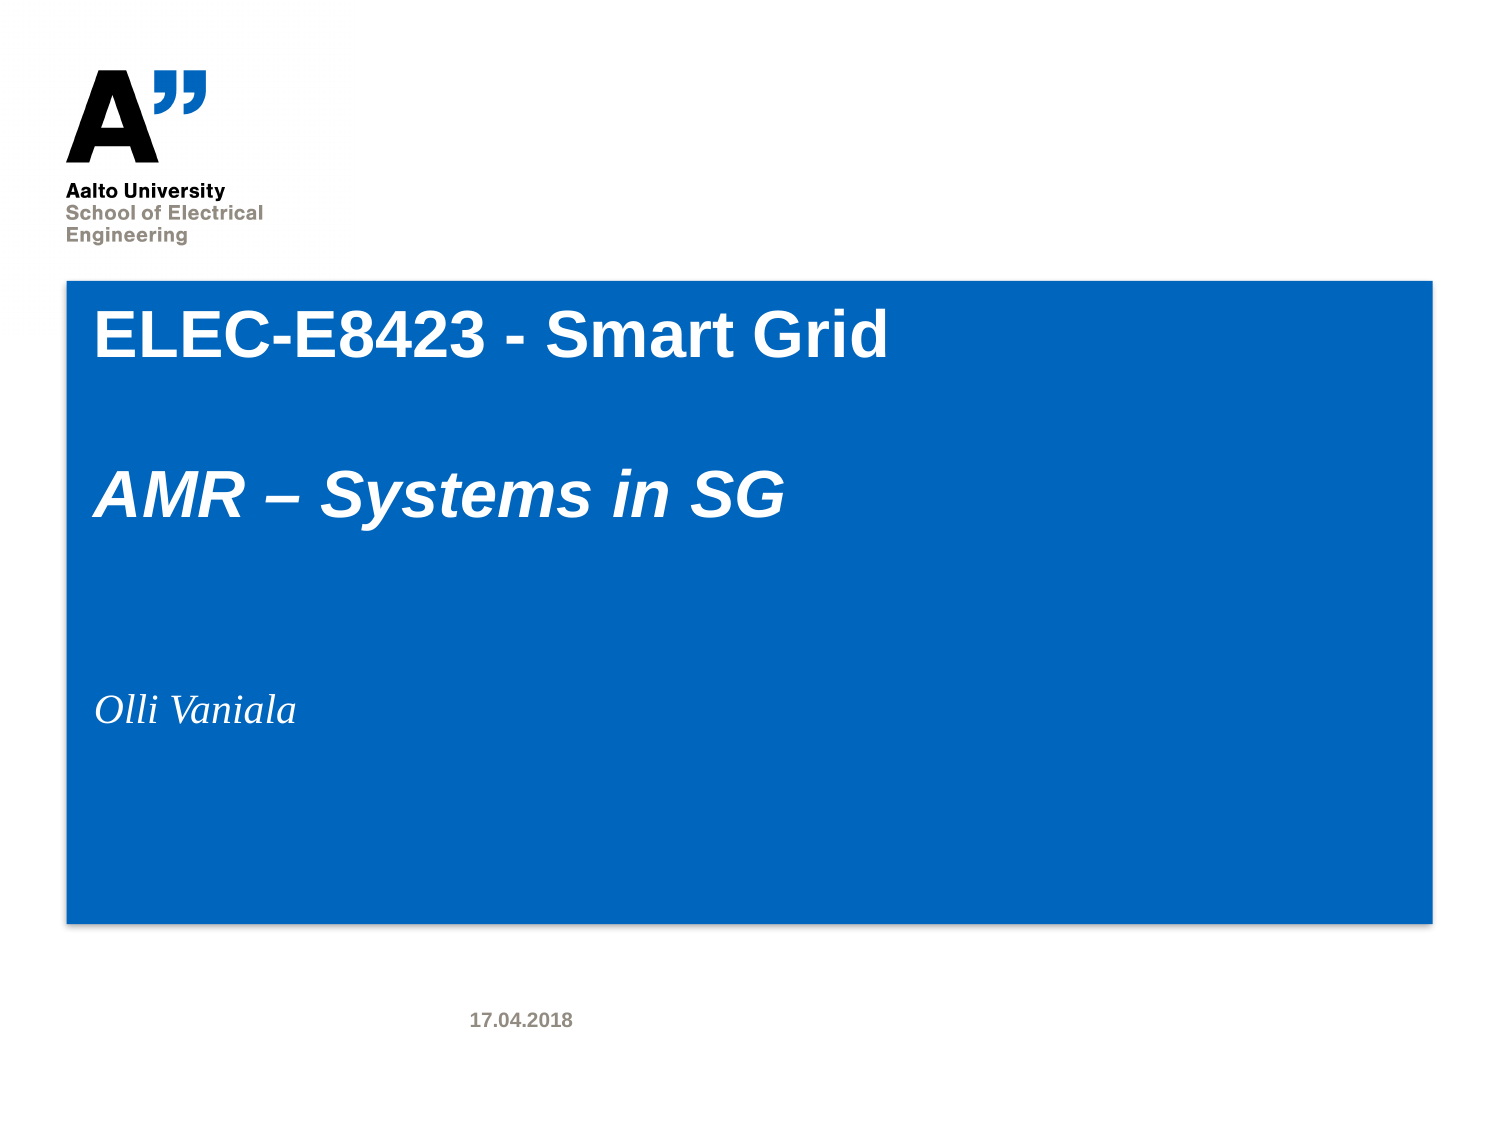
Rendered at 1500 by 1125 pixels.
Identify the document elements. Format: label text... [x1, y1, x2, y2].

picture [0, 0, 355, 335]
list 17.04.2018 [469, 1006, 803, 1082]
title ELEC-E8423 - Smart Grid AMR – Systems in SG [93, 290, 1370, 687]
subtitle Olli Vaniala [93, 686, 1125, 904]
